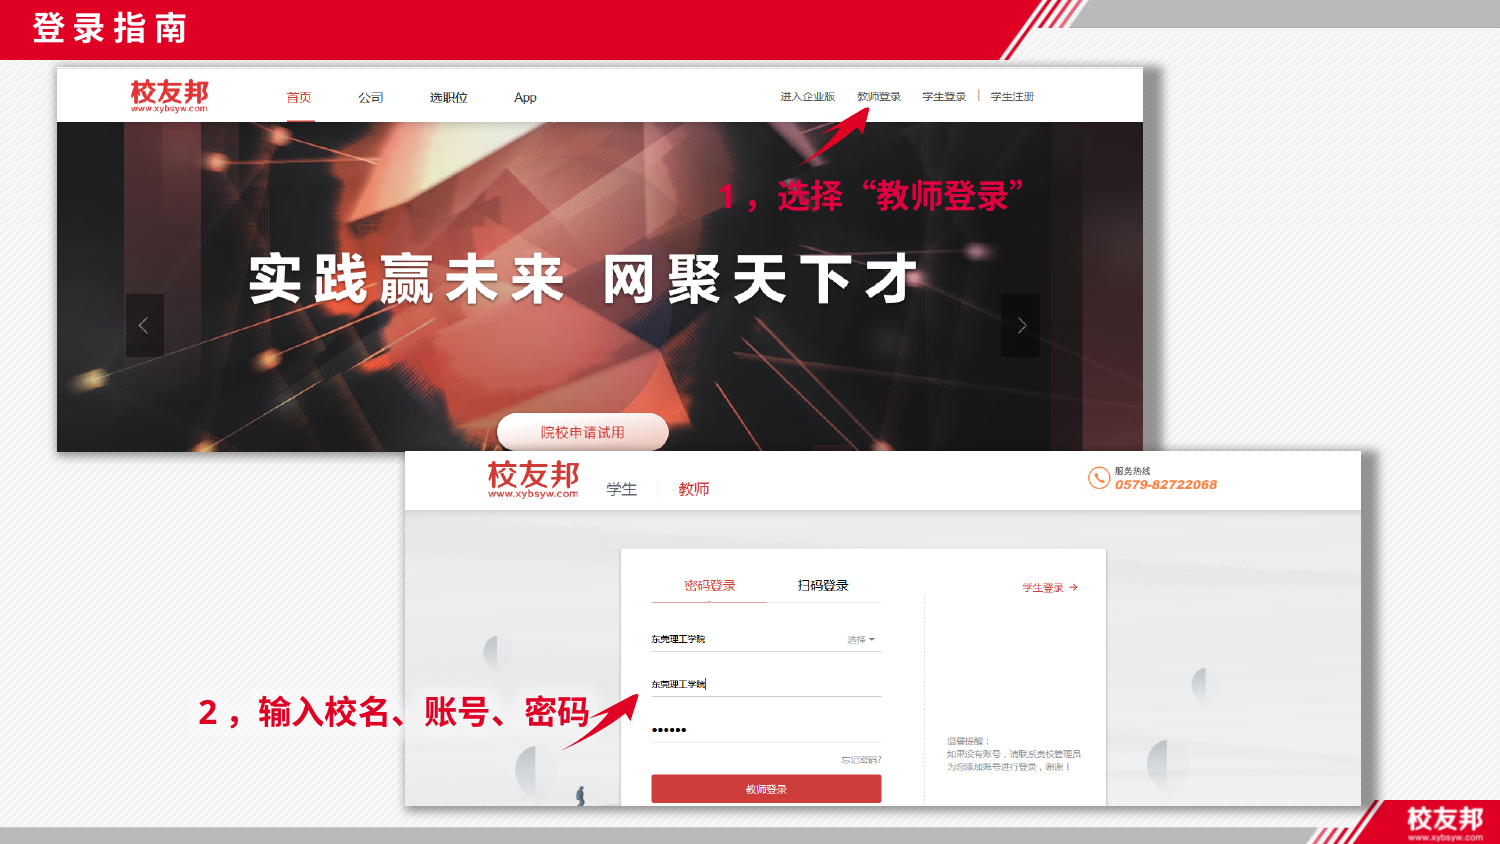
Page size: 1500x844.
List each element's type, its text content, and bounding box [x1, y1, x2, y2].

text_box 登 录 指 南 [24, 0, 196, 55]
picture [0, 0, 1500, 844]
text_box 2，输入校名、账号、密码 [183, 684, 405, 739]
